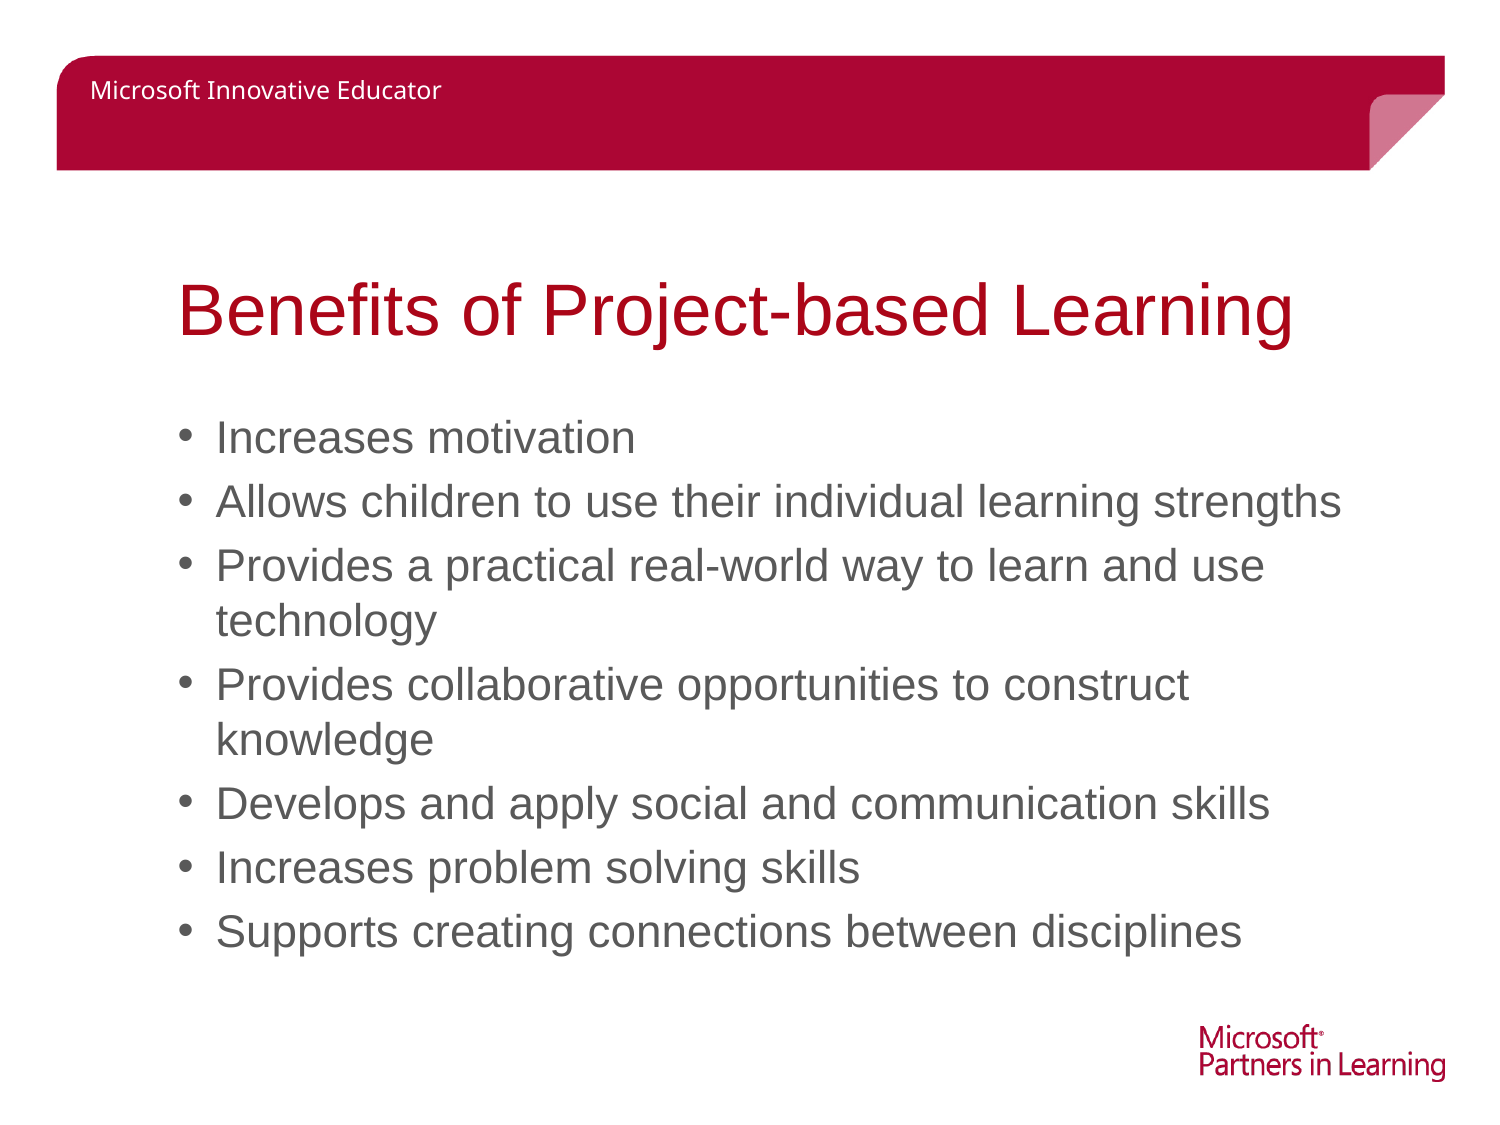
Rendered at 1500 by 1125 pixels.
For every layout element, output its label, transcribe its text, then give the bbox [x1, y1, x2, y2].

title Benefits of Project-based Learning [162, 212, 1376, 399]
list Increases motivation Allows children to use their individual learning strengths Provides a practical real-world way to learn and use technology Provides collaborative opportunities to construct knowledge Develops and apply social and communication skills Increases problem solving skills Supports creating connections between disciplines [162, 399, 1376, 1013]
picture [1200, 1024, 1445, 1082]
picture [0, 0, 1500, 213]
